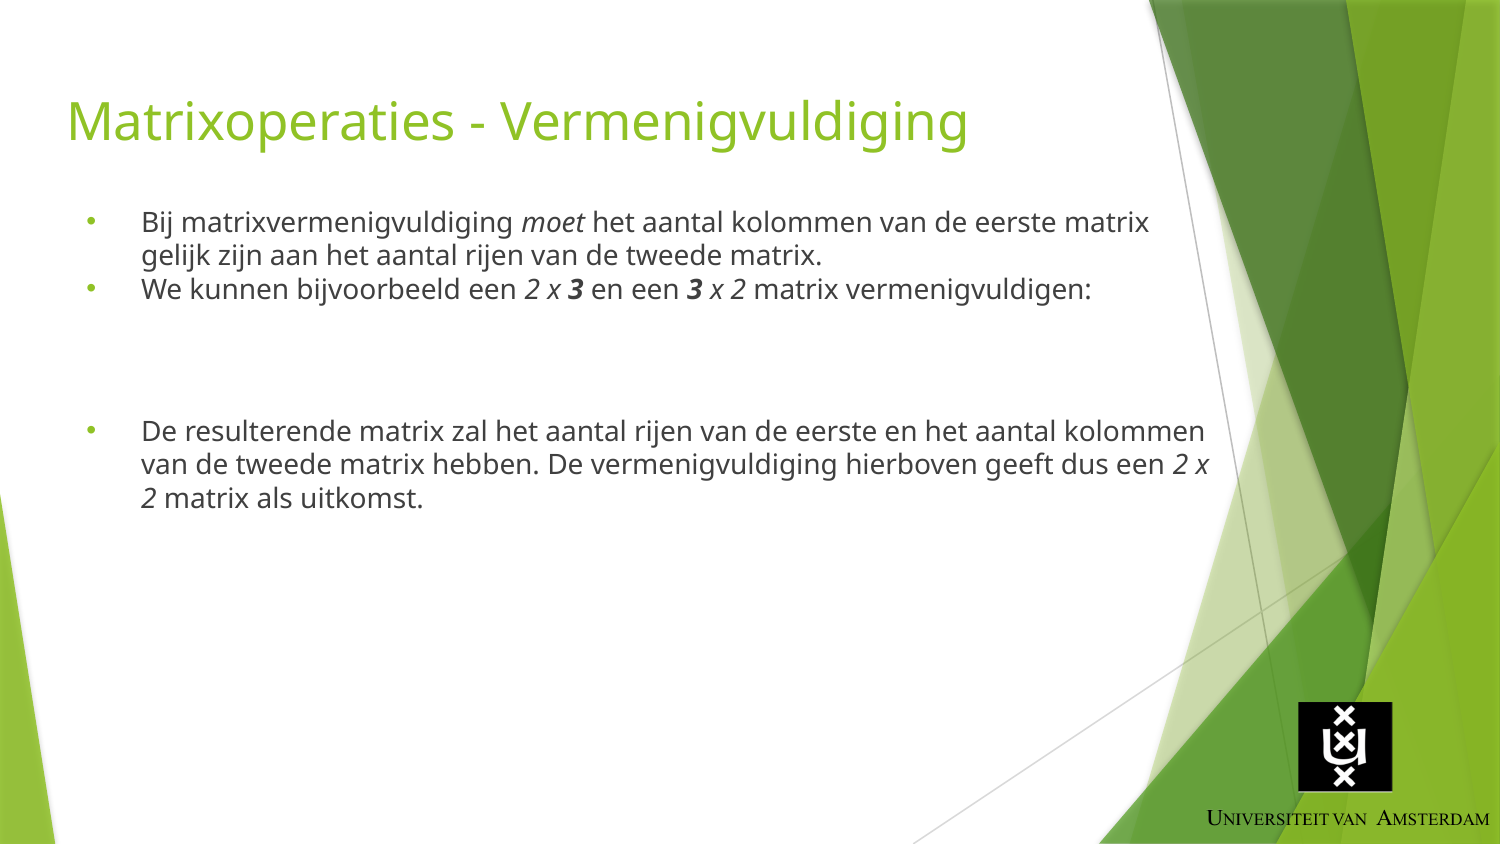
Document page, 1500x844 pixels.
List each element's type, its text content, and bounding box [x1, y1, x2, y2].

title Matrixoperaties - Vermenigvuldiging [51, 72, 1449, 167]
picture [1192, 701, 1500, 844]
